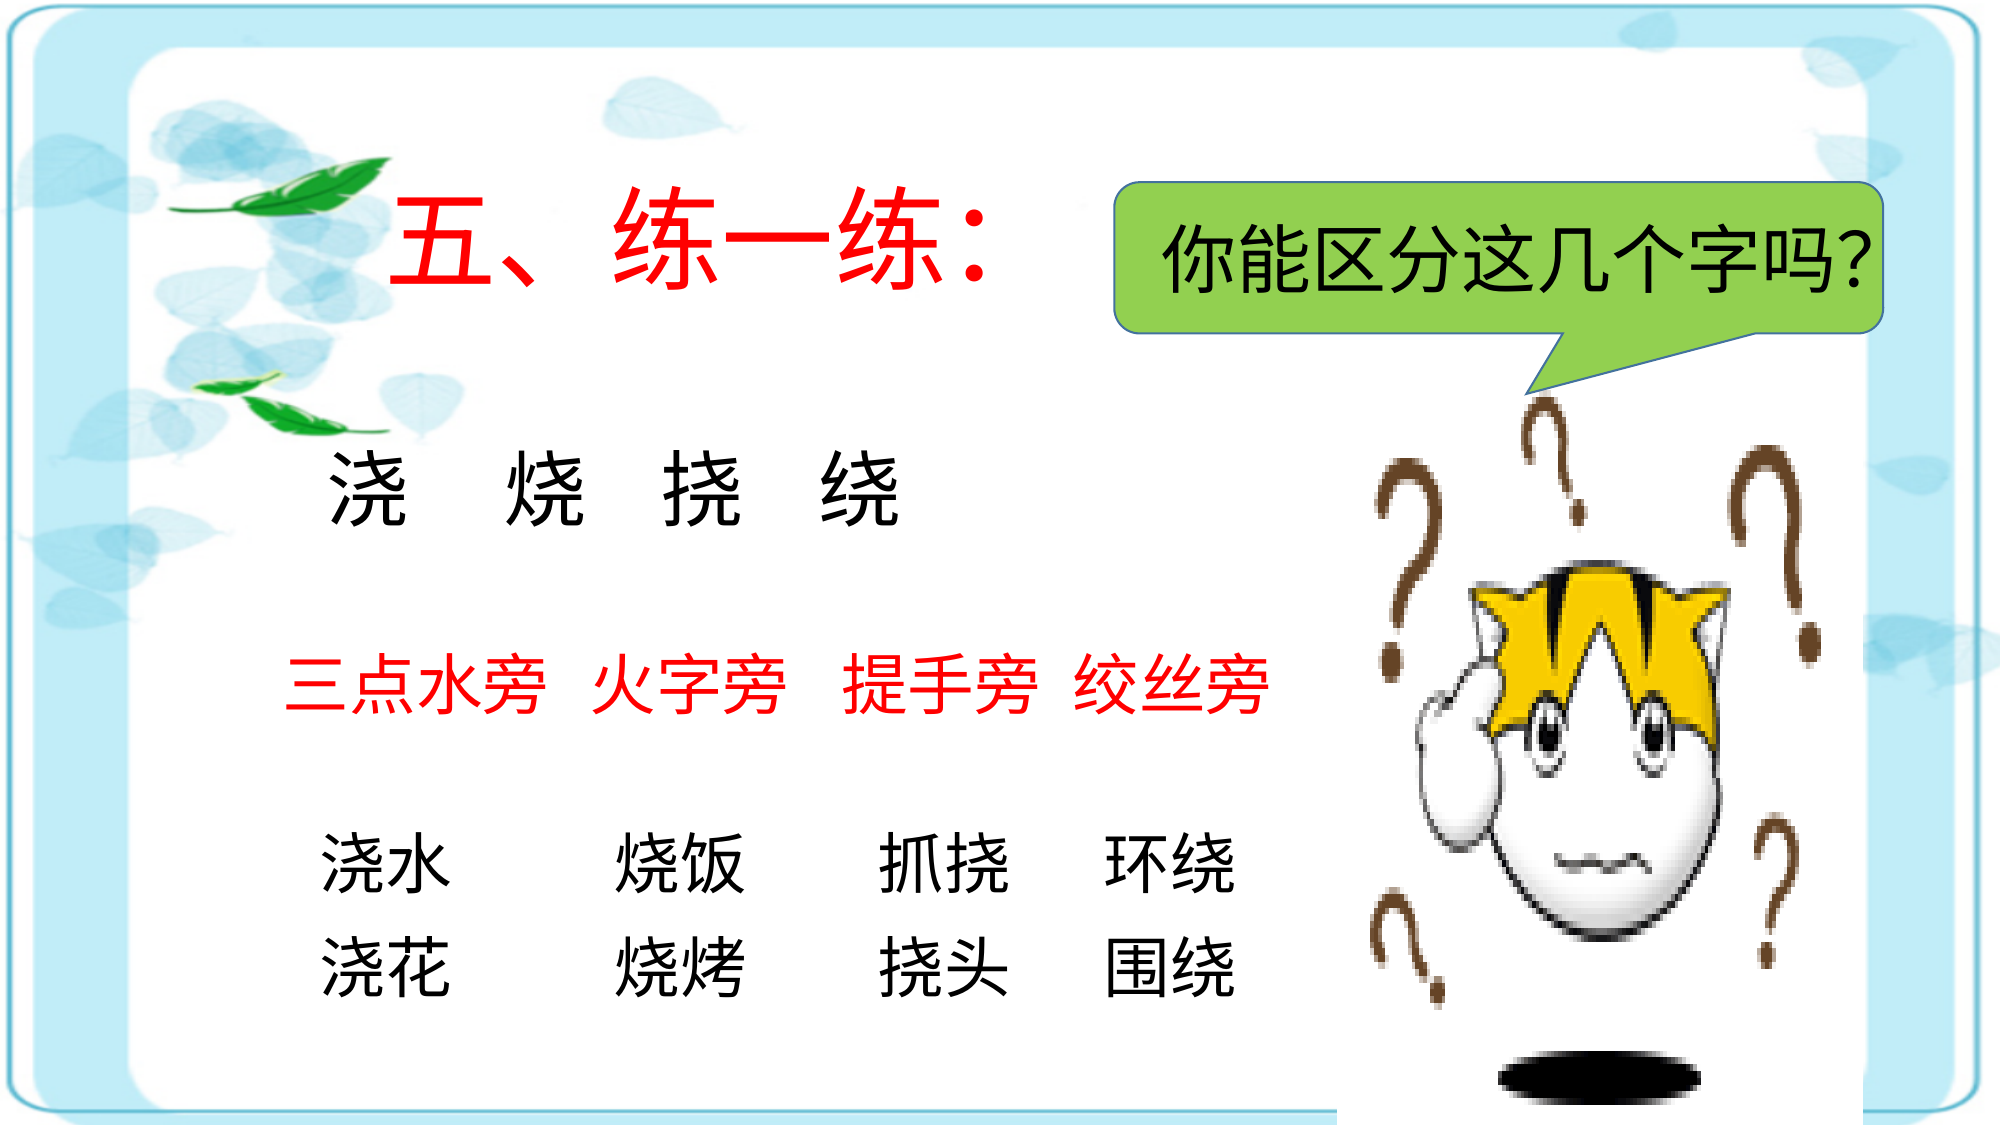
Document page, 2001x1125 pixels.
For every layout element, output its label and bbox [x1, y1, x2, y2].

list [0, 0, 2000, 1125]
picture [1337, 377, 1863, 1125]
